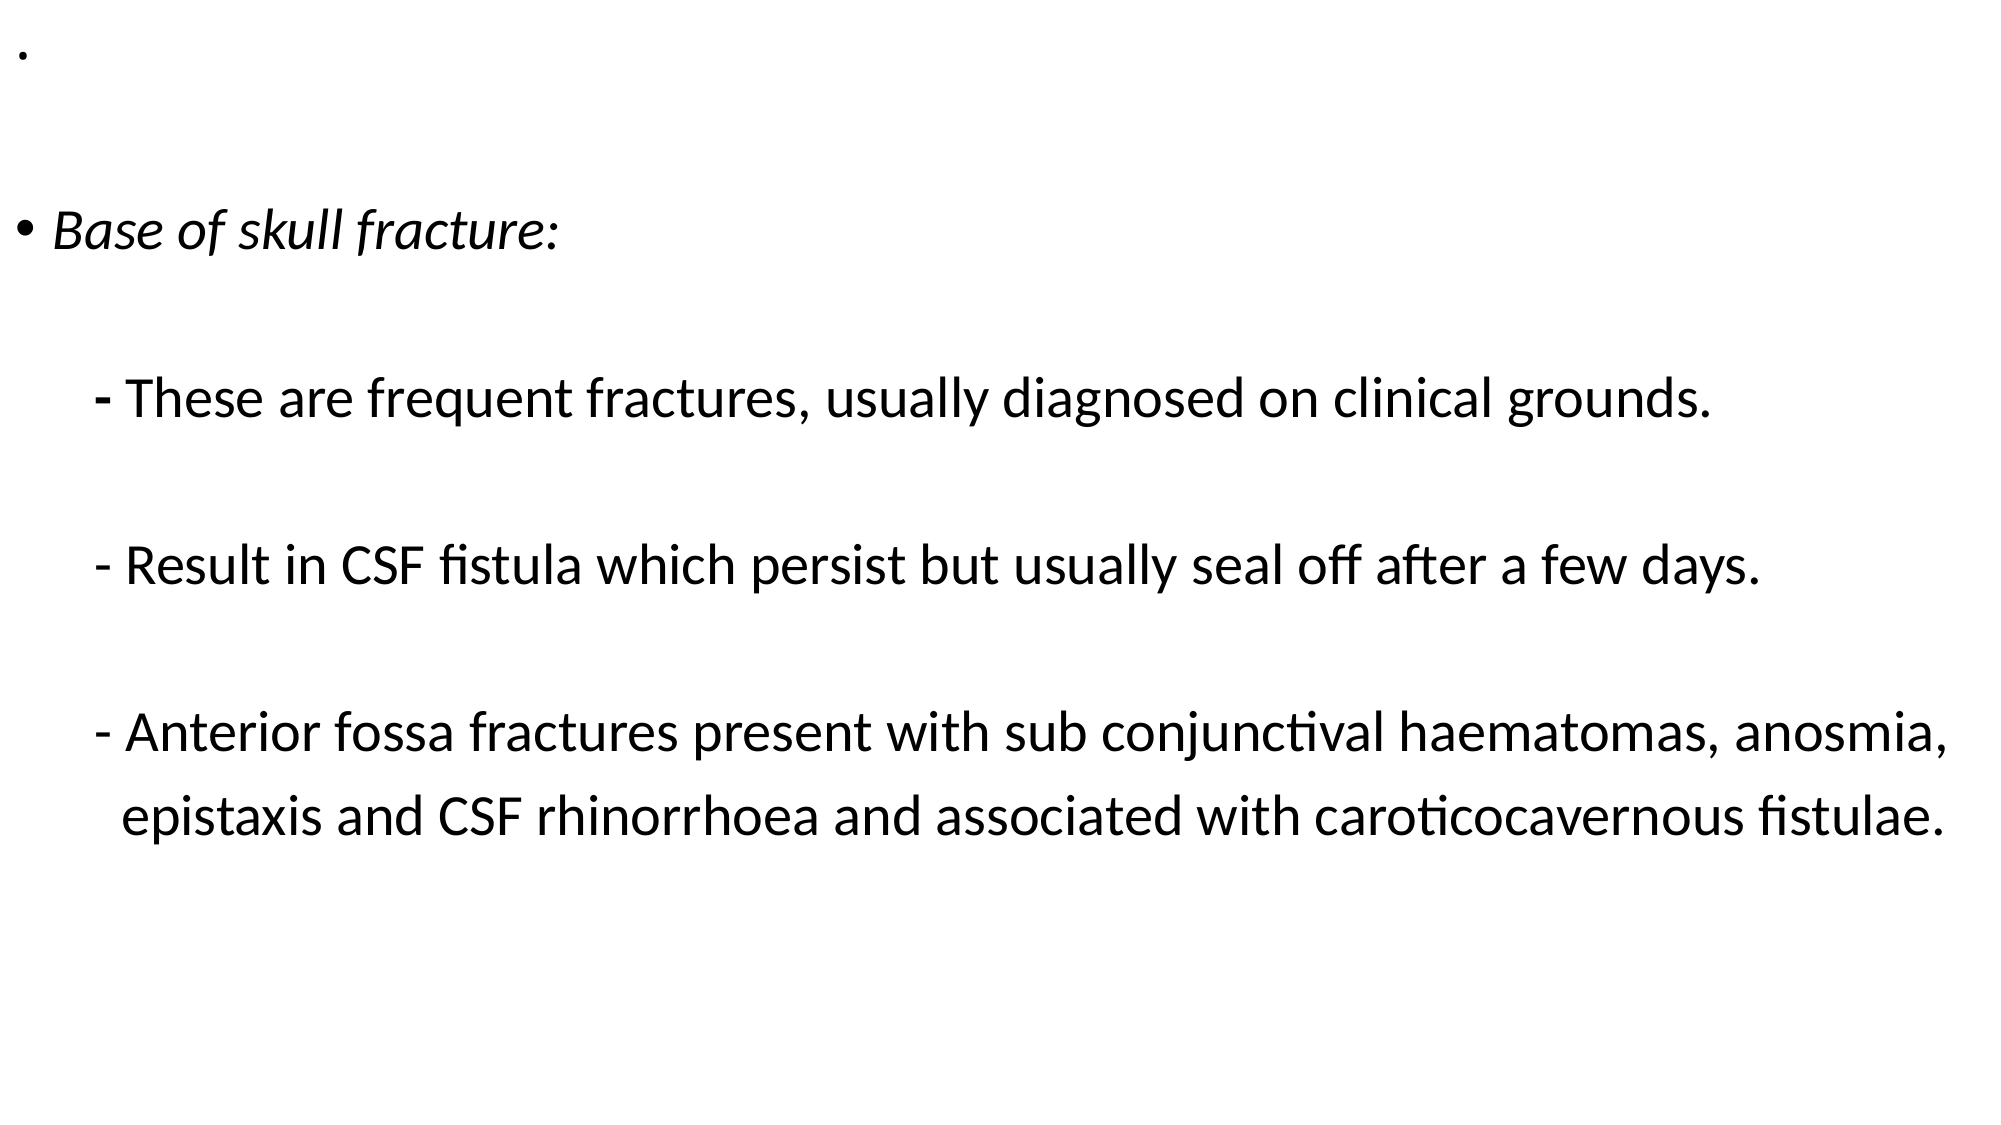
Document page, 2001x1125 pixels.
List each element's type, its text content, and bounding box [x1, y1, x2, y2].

list Base of skull fracture: - These are frequent fractures, usually diagnosed on clinical grounds. - Result in CSF fistula which persist but usually seal off after a few days. - Anterior fossa fractures present with sub conjunctival haematomas, anosmia, epistaxis and CSF rhinorrhoea and associated with caroticocavernous fistulae. [0, 101, 2000, 1125]
title . [0, 0, 1863, 81]
